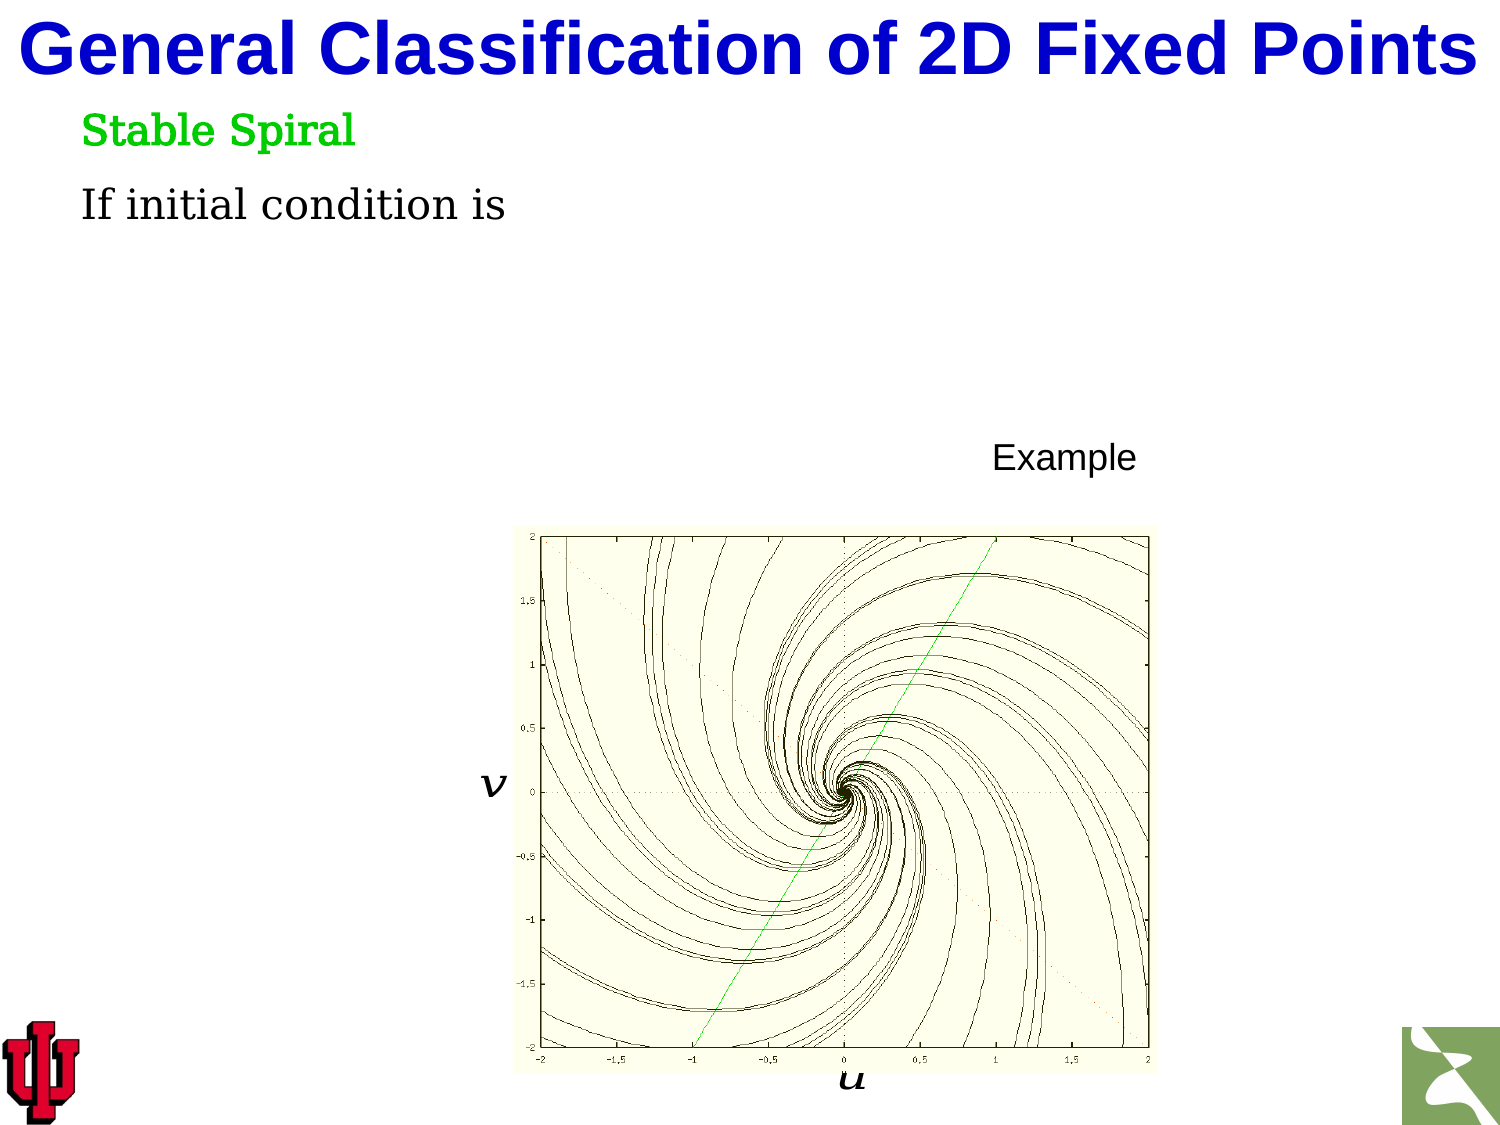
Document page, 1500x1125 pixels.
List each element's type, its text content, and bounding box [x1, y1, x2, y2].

picture [0, 1020, 80, 1125]
picture [1402, 1027, 1500, 1125]
title General Classification of 2D Fixed Points [0, 0, 1500, 90]
picture [513, 526, 1158, 1073]
